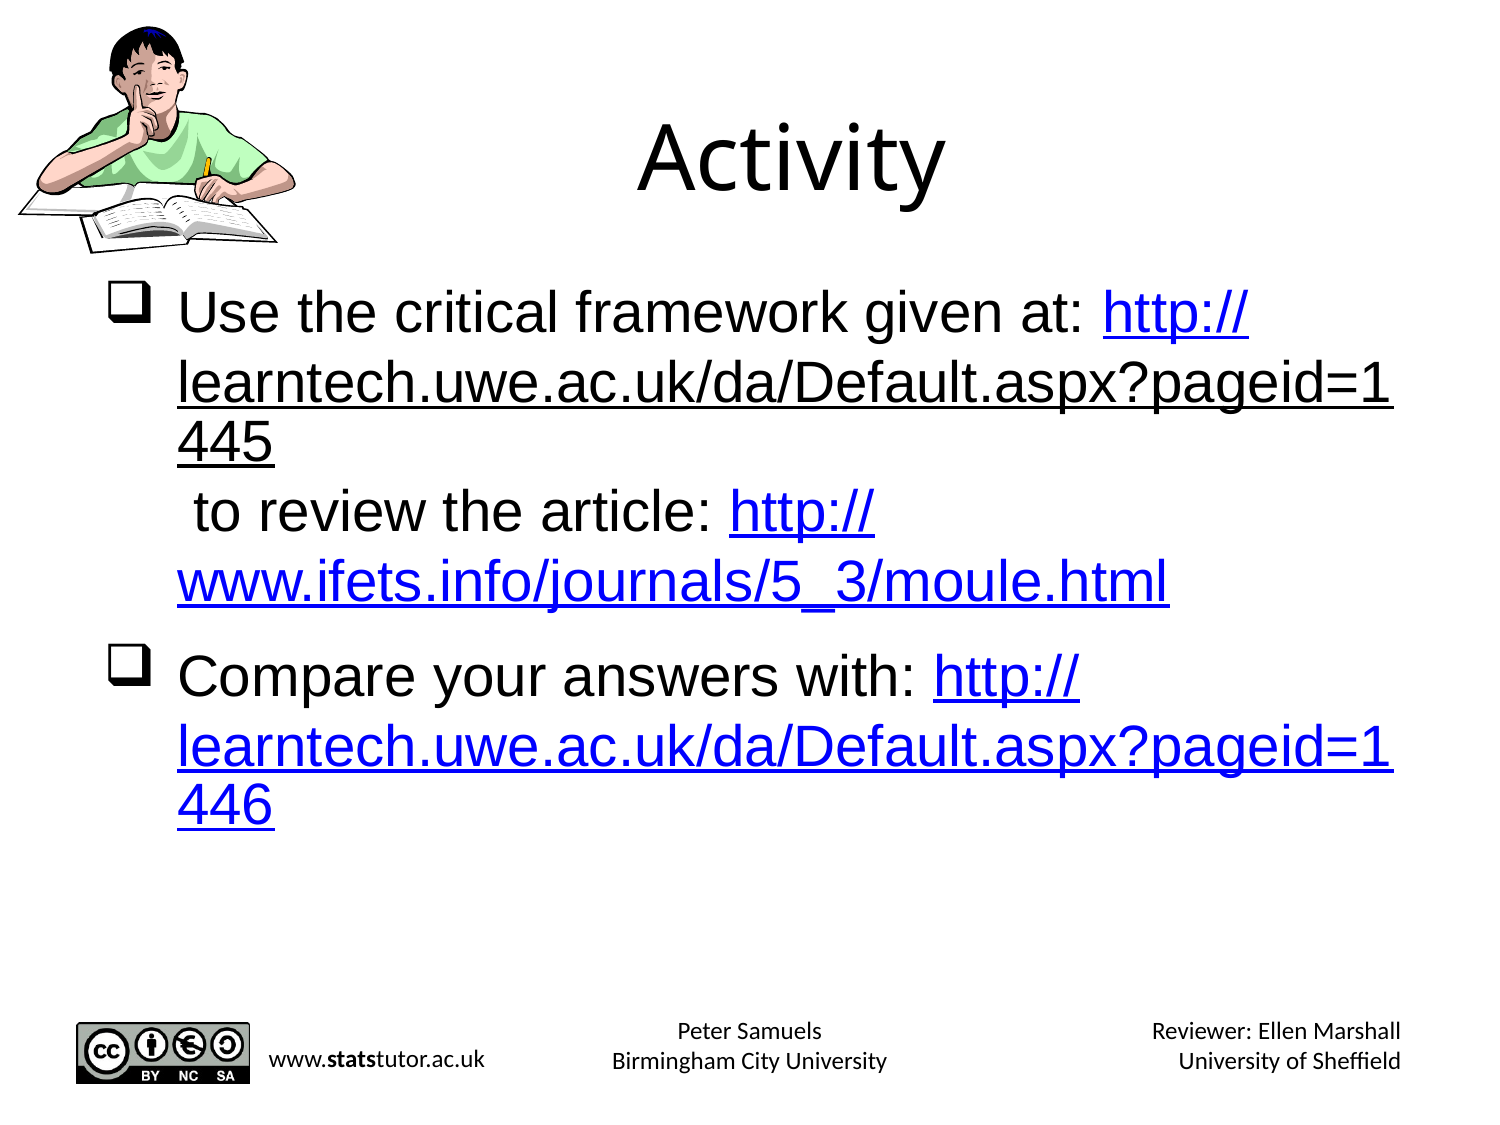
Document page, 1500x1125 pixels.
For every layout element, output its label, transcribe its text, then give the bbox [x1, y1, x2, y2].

picture [17, 18, 305, 254]
text_box Peter Samuels Birmingham City University [549, 1007, 951, 1083]
text_box Reviewer: Ellen Marshall University of Sheffield [1038, 1007, 1417, 1083]
list Use the critical framework given at: http://learntech.uwe.ac.uk/da/Default.aspx?pageid=1445 to review the article: http://www.ifets.info/journals/5_3/moule.html Compare your answers with: http://learntech.uwe.ac.uk/da/Default.aspx?pageid=1446 [88, 267, 1427, 929]
picture [76, 1022, 251, 1084]
title Activity [395, 90, 1189, 218]
text_box www.statstutor.ac.uk [254, 1035, 550, 1080]
